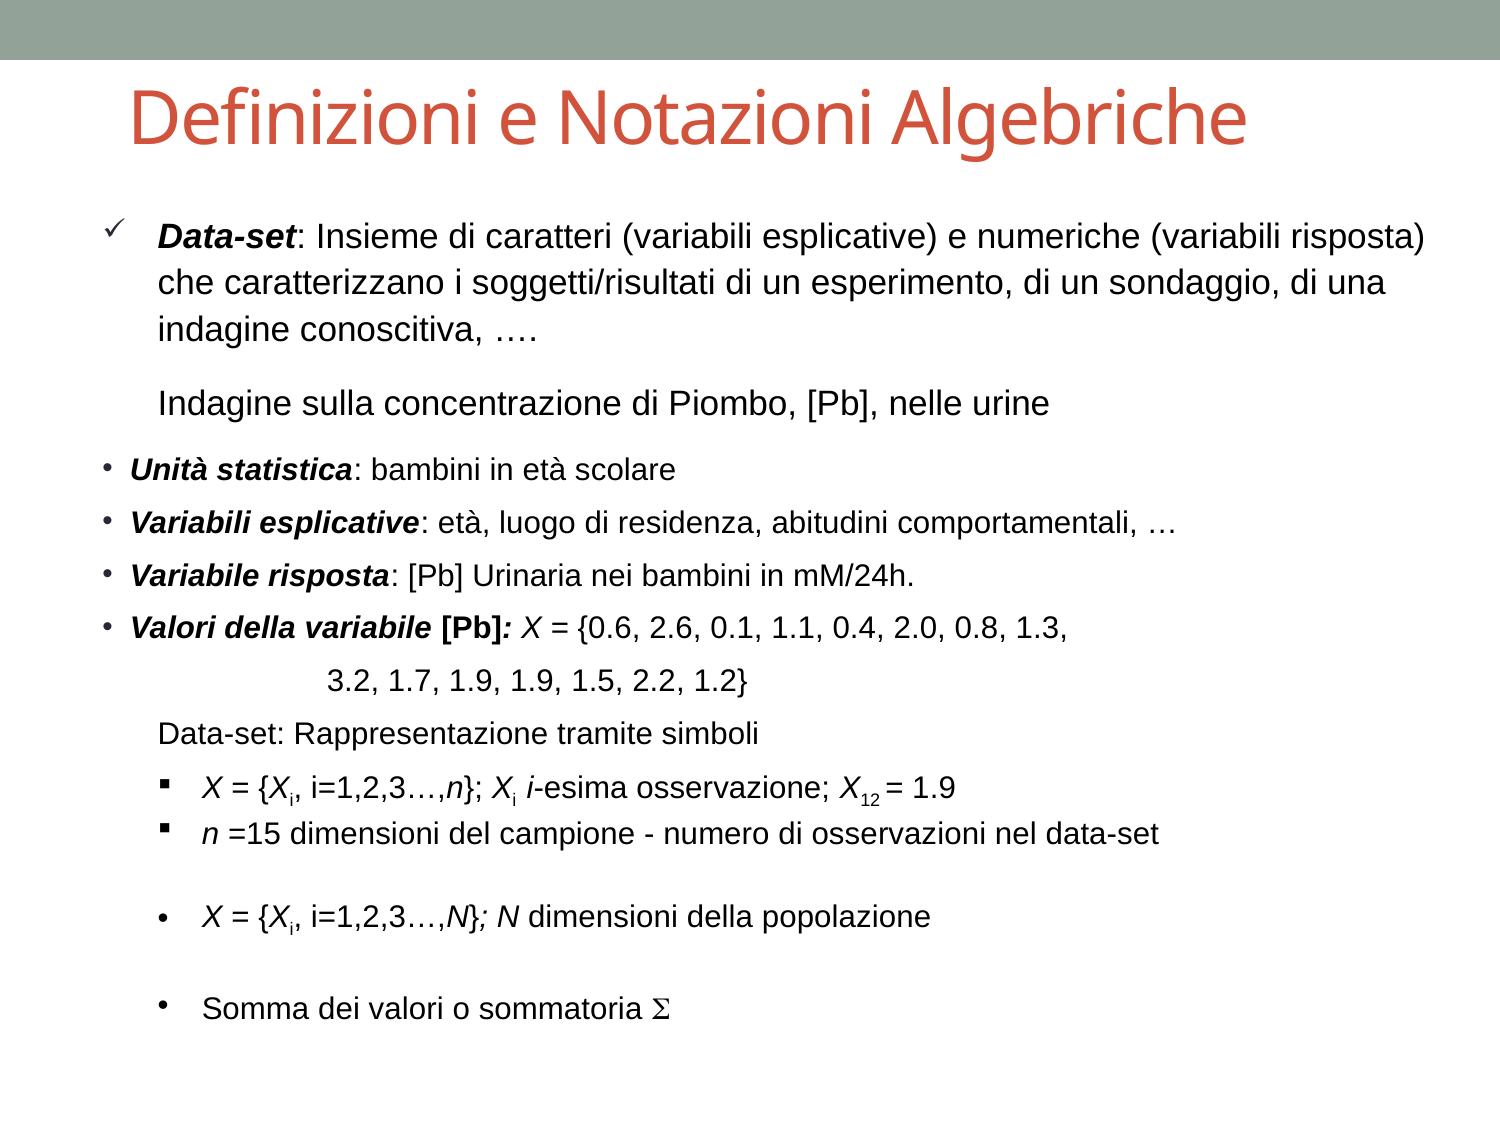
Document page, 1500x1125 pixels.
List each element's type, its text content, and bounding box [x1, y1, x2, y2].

list Data-set: Insieme di caratteri (variabili esplicative) e numeriche (variabili risposta) che caratterizzano i soggetti/risultati di un esperimento, di un sondaggio, di una indagine conoscitiva, …. Indagine sulla concentrazione di Piombo, [Pb], nelle urine Unità statistica: bambini in età scolare Variabili esplicative: età, luogo di residenza, abitudini comportamentali, … Variabile risposta: [Pb] Urinaria nei bambini in mM/24h. Valori della variabile [Pb]: X = {0.6, 2.6, 0.1, 1.1, 0.4, 2.0, 0.8, 1.3, 3.2, 1.7, 1.9, 1.9, 1.5, 2.2, 1.2} Data-set: Rappresentazione tramite simboli X = {Xi, i=1,2,3…,n}; Xi i-esima osservazione; X12 = 1.9 n =15 dimensioni del campione - numero di osservazioni nel data-set X = {Xi, i=1,2,3…,N}; N dimensioni della popolazione Somma dei valori o sommatoria S [87, 201, 1450, 1035]
title Definizioni e Notazioni Algebriche [112, 58, 1388, 172]
